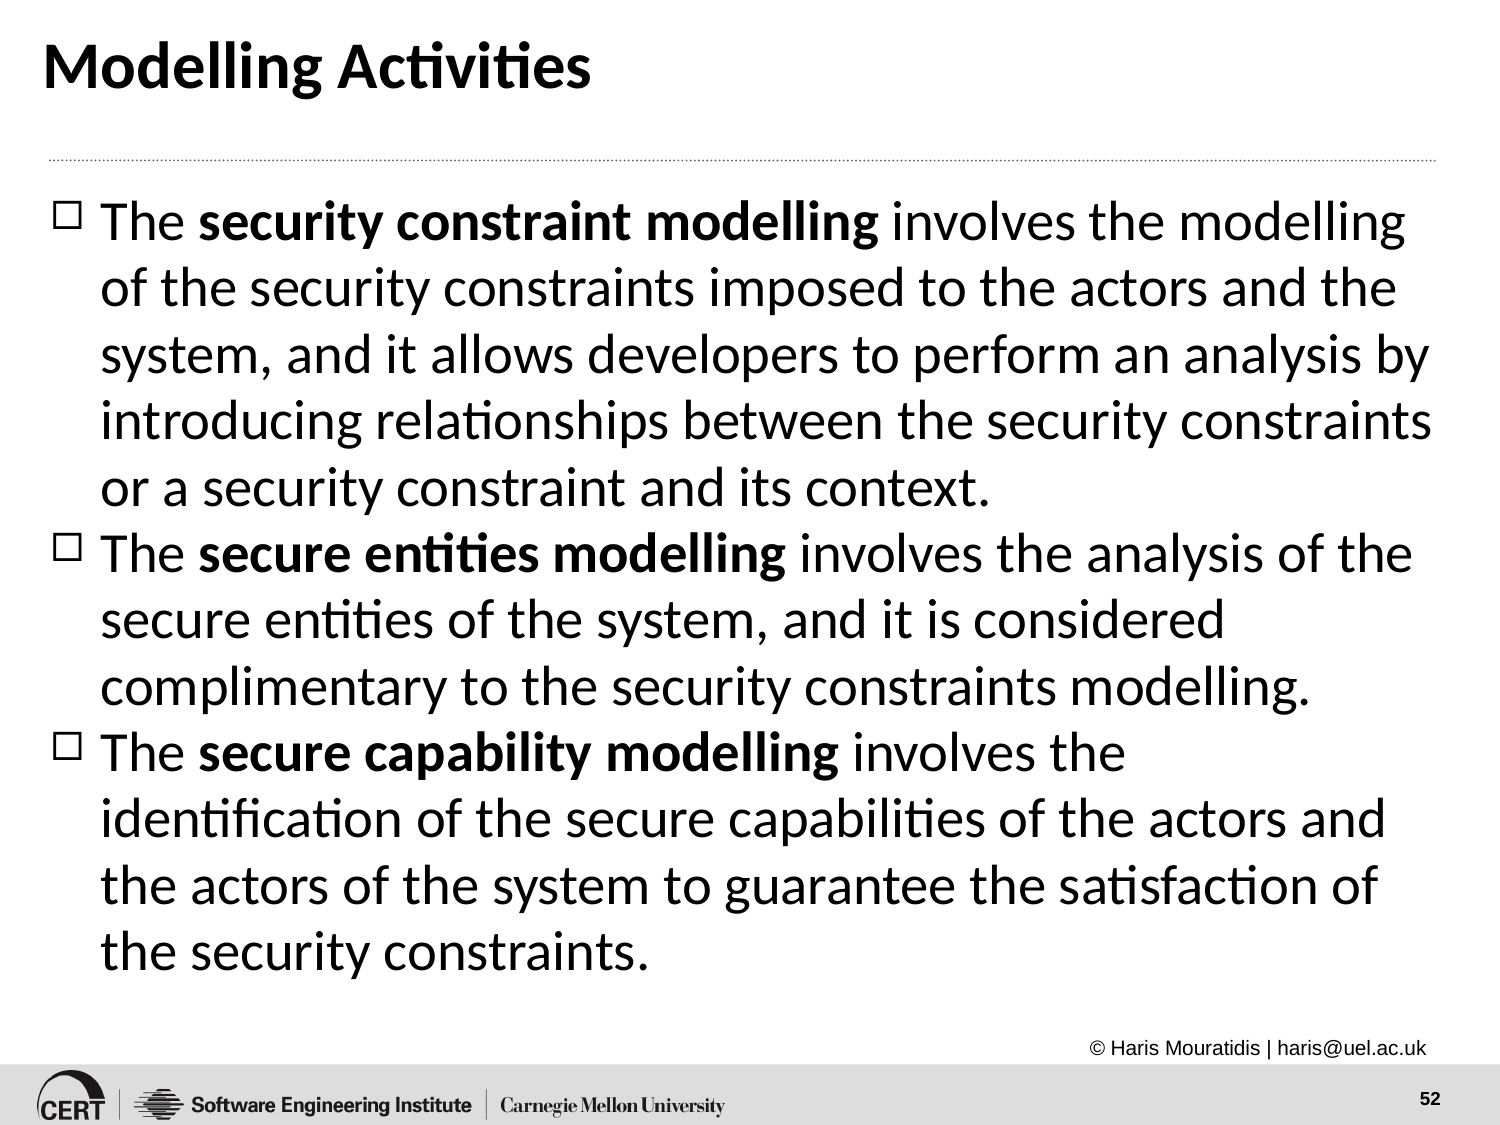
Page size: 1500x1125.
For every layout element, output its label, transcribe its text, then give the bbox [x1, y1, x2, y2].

text_box © Haris Mouratidis | haris@uel.ac.uk [1074, 1027, 1500, 1075]
title Modelling Activities [42, 37, 1434, 155]
picture [37, 1069, 725, 1122]
list The security constraint modelling involves the modelling of the security constraints imposed to the actors and the system, and it allows developers to perform an analysis by introducing relationships between the security constraints or a security constraint and its context. The secure entities modelling involves the analysis of the secure entities of the system, and it is considered complimentary to the security constraints modelling. The secure capability modelling involves the identification of the secure capabilities of the actors and the actors of the system to guarantee the satisfaction of the security constraints. [49, 187, 1438, 1001]
